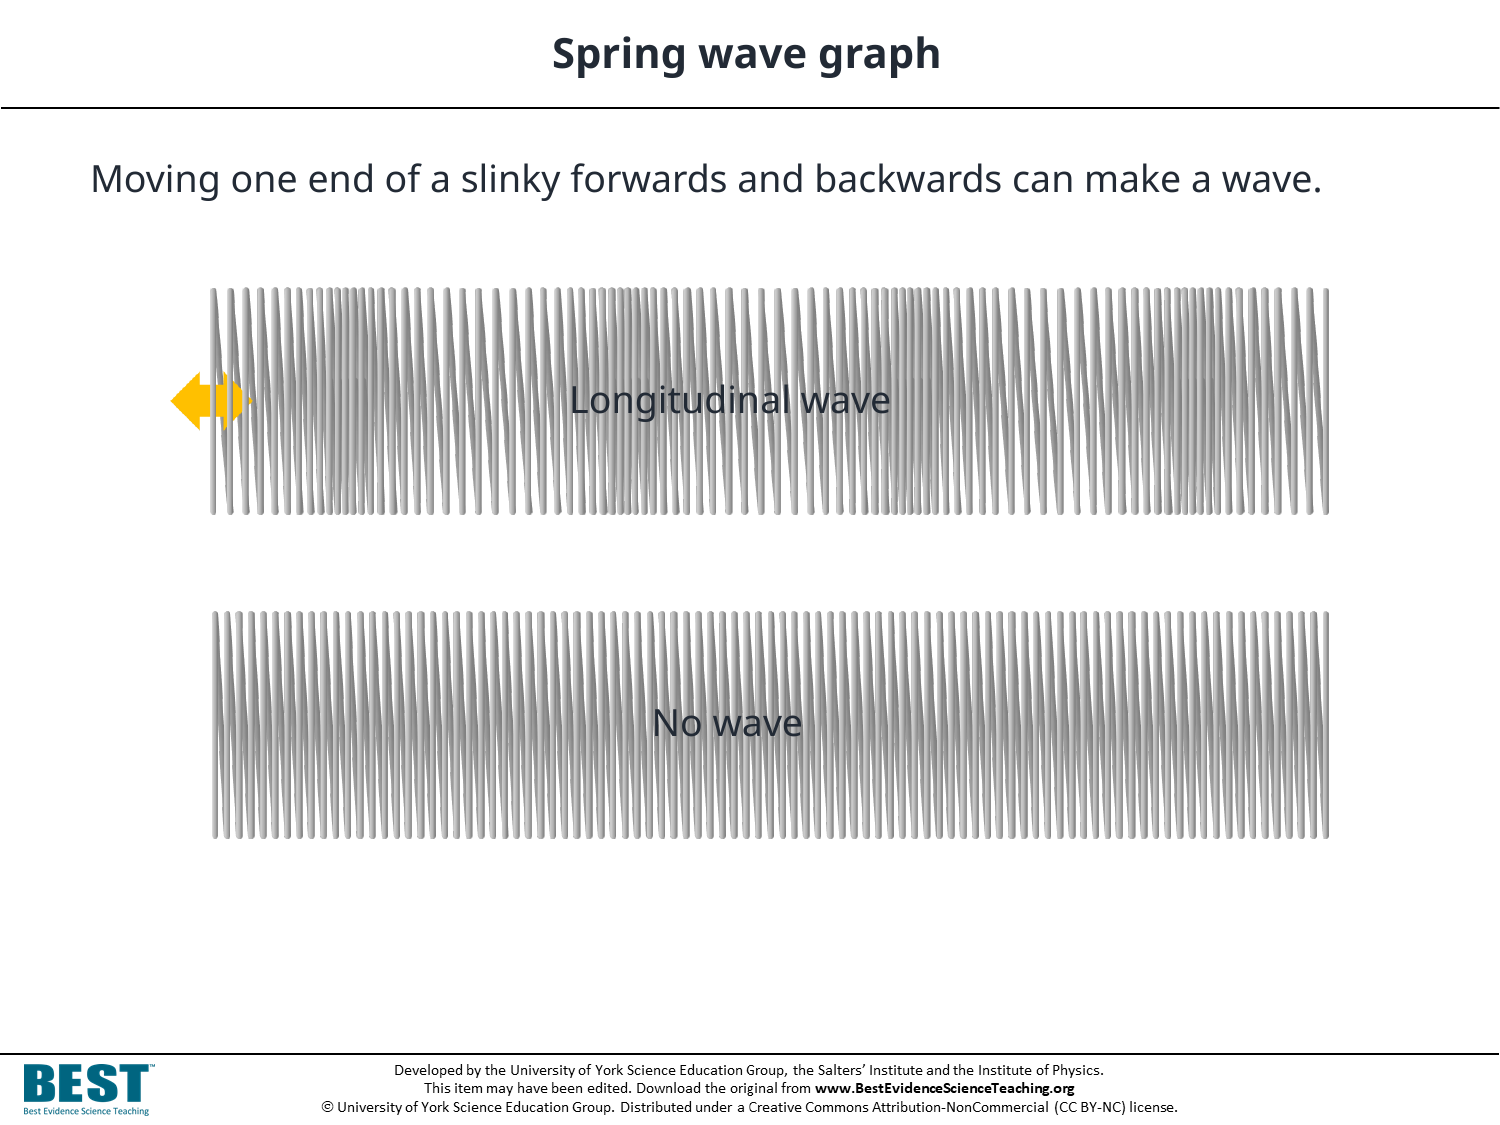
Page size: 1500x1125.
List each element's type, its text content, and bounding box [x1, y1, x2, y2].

text_box Spring wave graph [23, 4, 1471, 99]
picture [0, 107, 1500, 1125]
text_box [170, 285, 1330, 840]
